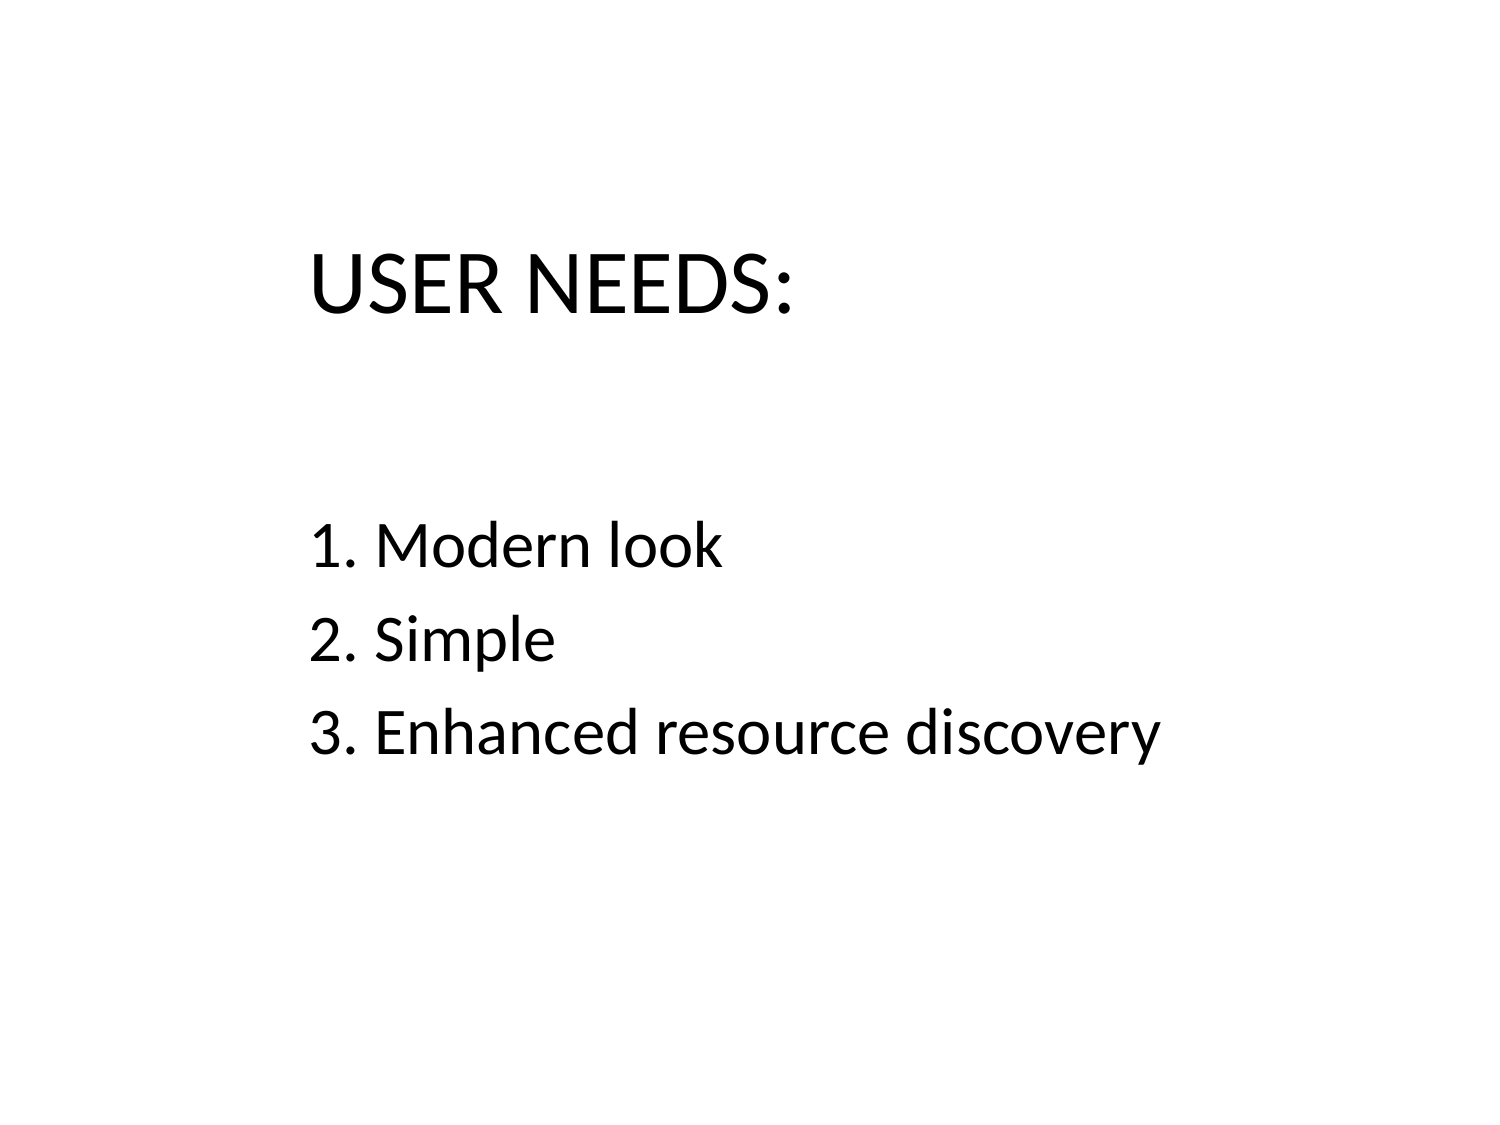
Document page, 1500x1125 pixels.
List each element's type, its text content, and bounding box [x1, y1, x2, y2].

list 1. Modern look 2. Simple 3. Enhanced resource discovery [294, 399, 1194, 1013]
title USER NEEDS: [294, 149, 1194, 399]
